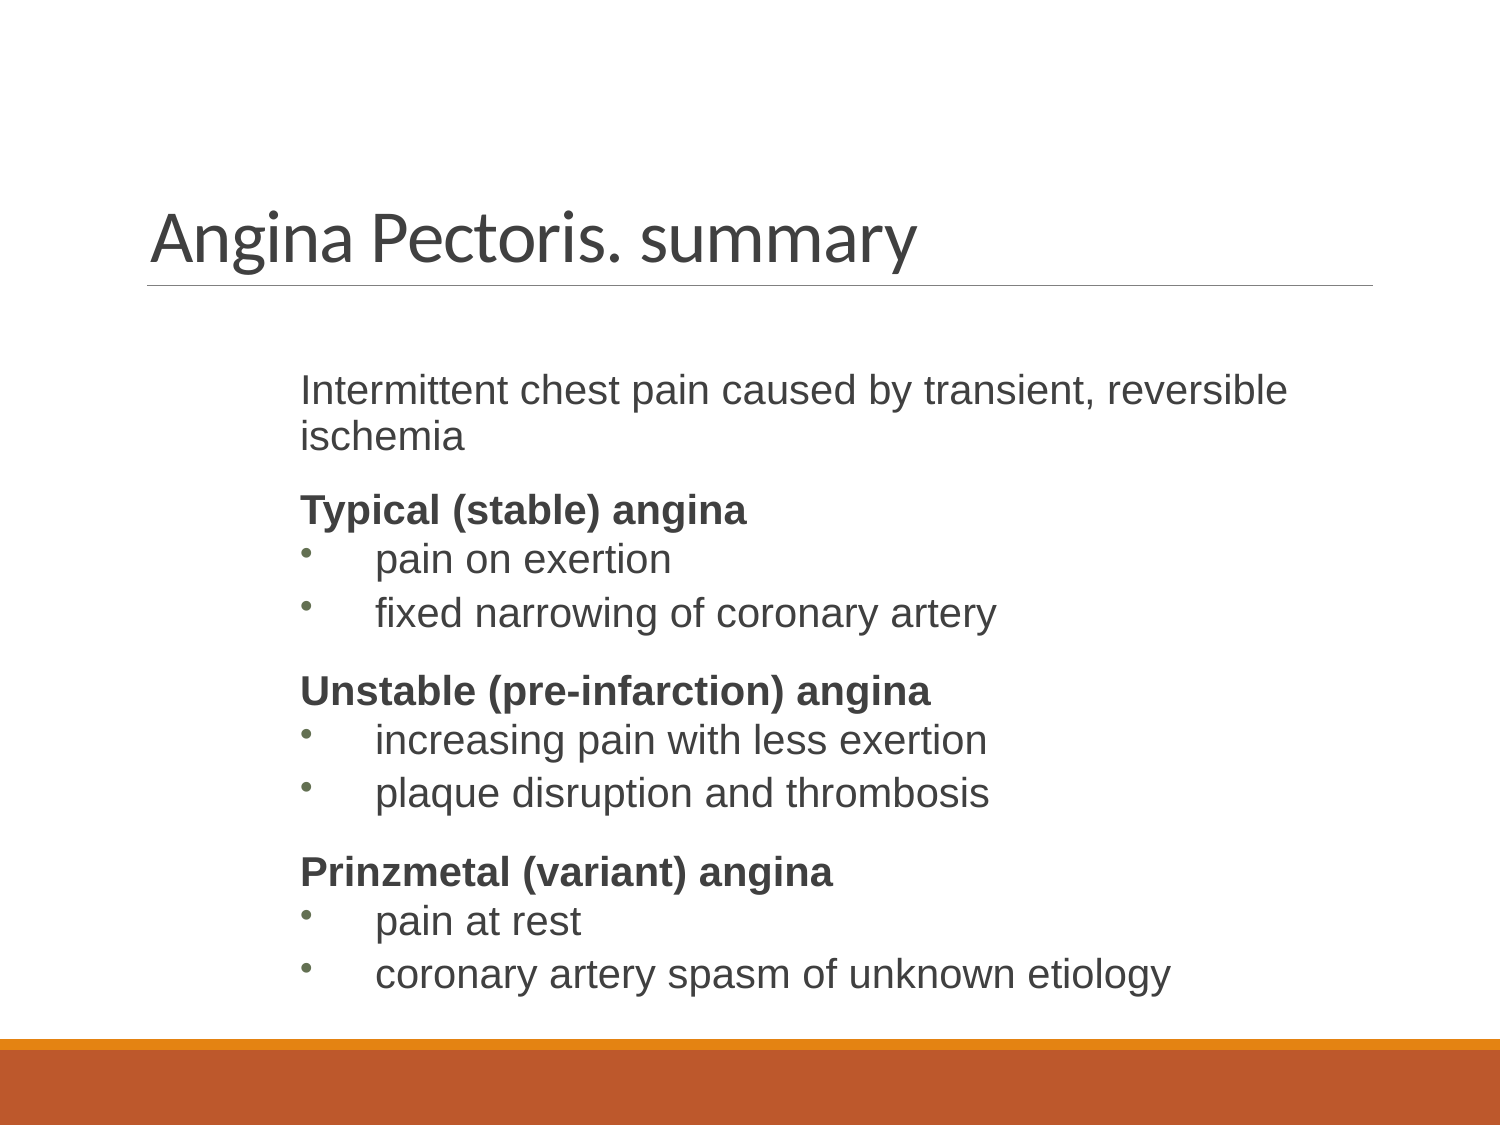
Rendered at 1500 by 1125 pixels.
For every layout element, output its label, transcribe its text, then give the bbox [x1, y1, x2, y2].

title Angina Pectoris. summary [135, 47, 1373, 285]
list Intermittent chest pain caused by transient, reversible ischemia Typical (stable) angina pain on exertion fixed narrowing of coronary artery Unstable (pre-infarction) angina increasing pain with less exertion plaque disruption and thrombosis Prinzmetal (variant) angina pain at rest coronary artery spasm of unknown etiology [225, 262, 1400, 1063]
